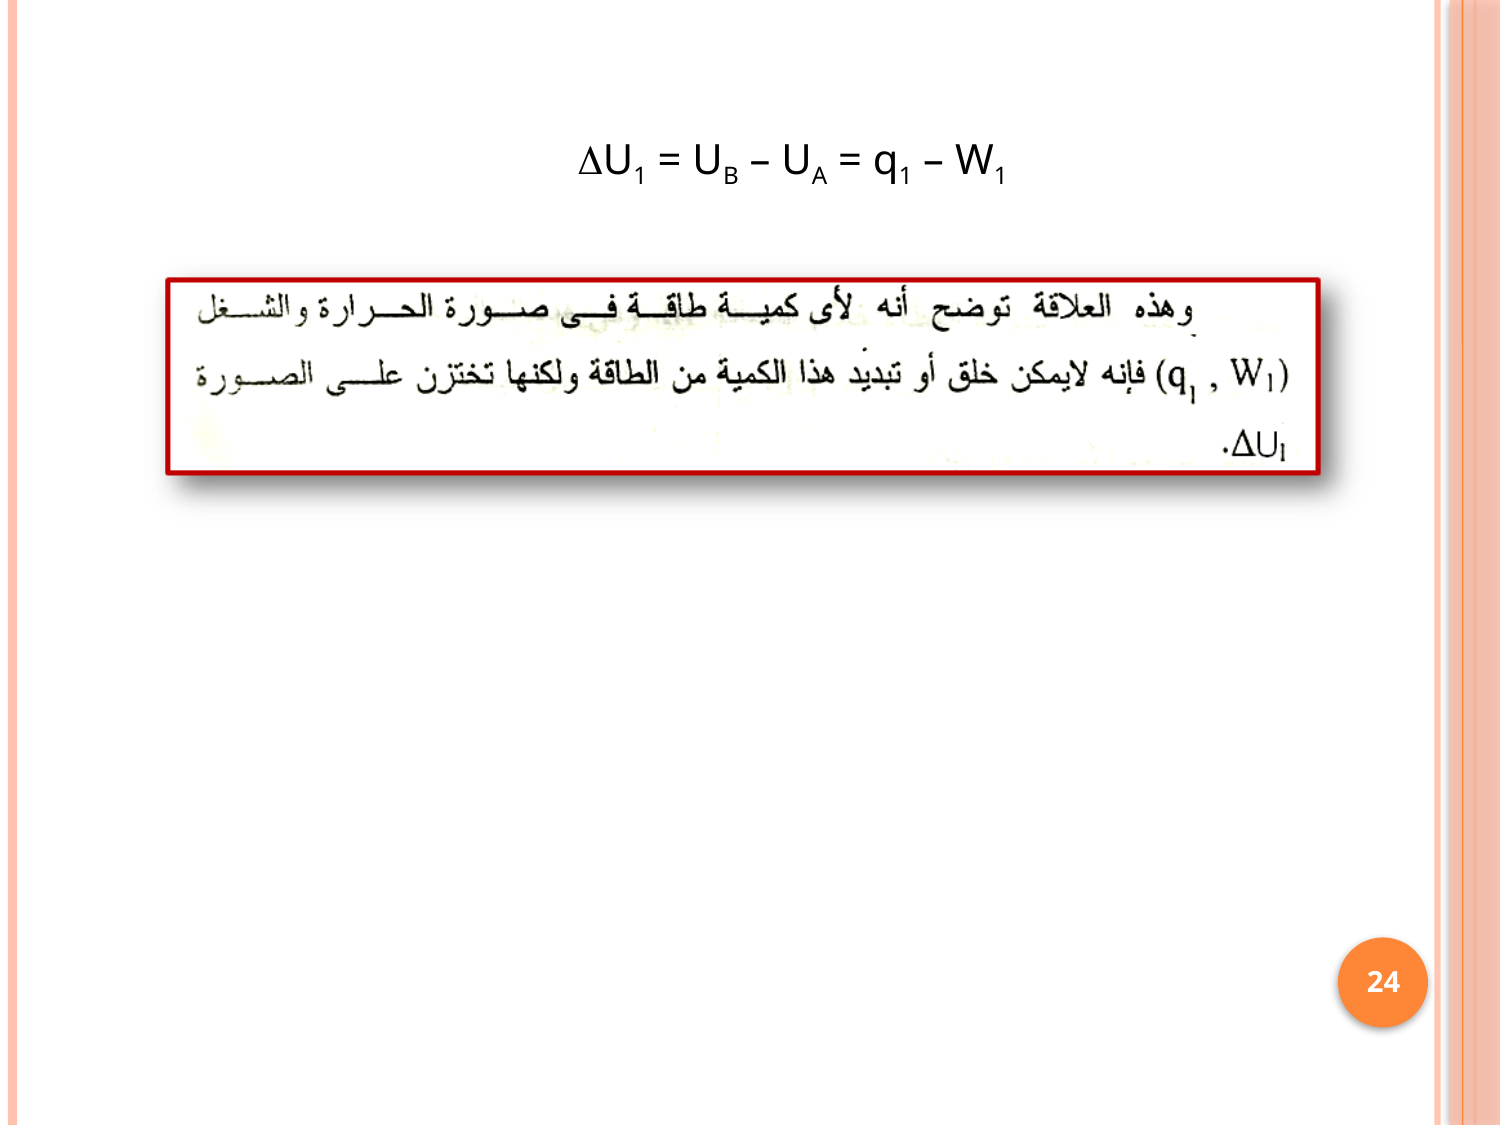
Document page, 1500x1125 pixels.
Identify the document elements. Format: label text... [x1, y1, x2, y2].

picture [136, 249, 1376, 531]
slide_number 24 [1333, 940, 1434, 1027]
text_box U1 = UB – UA = q1 – W1 [562, 125, 1029, 197]
